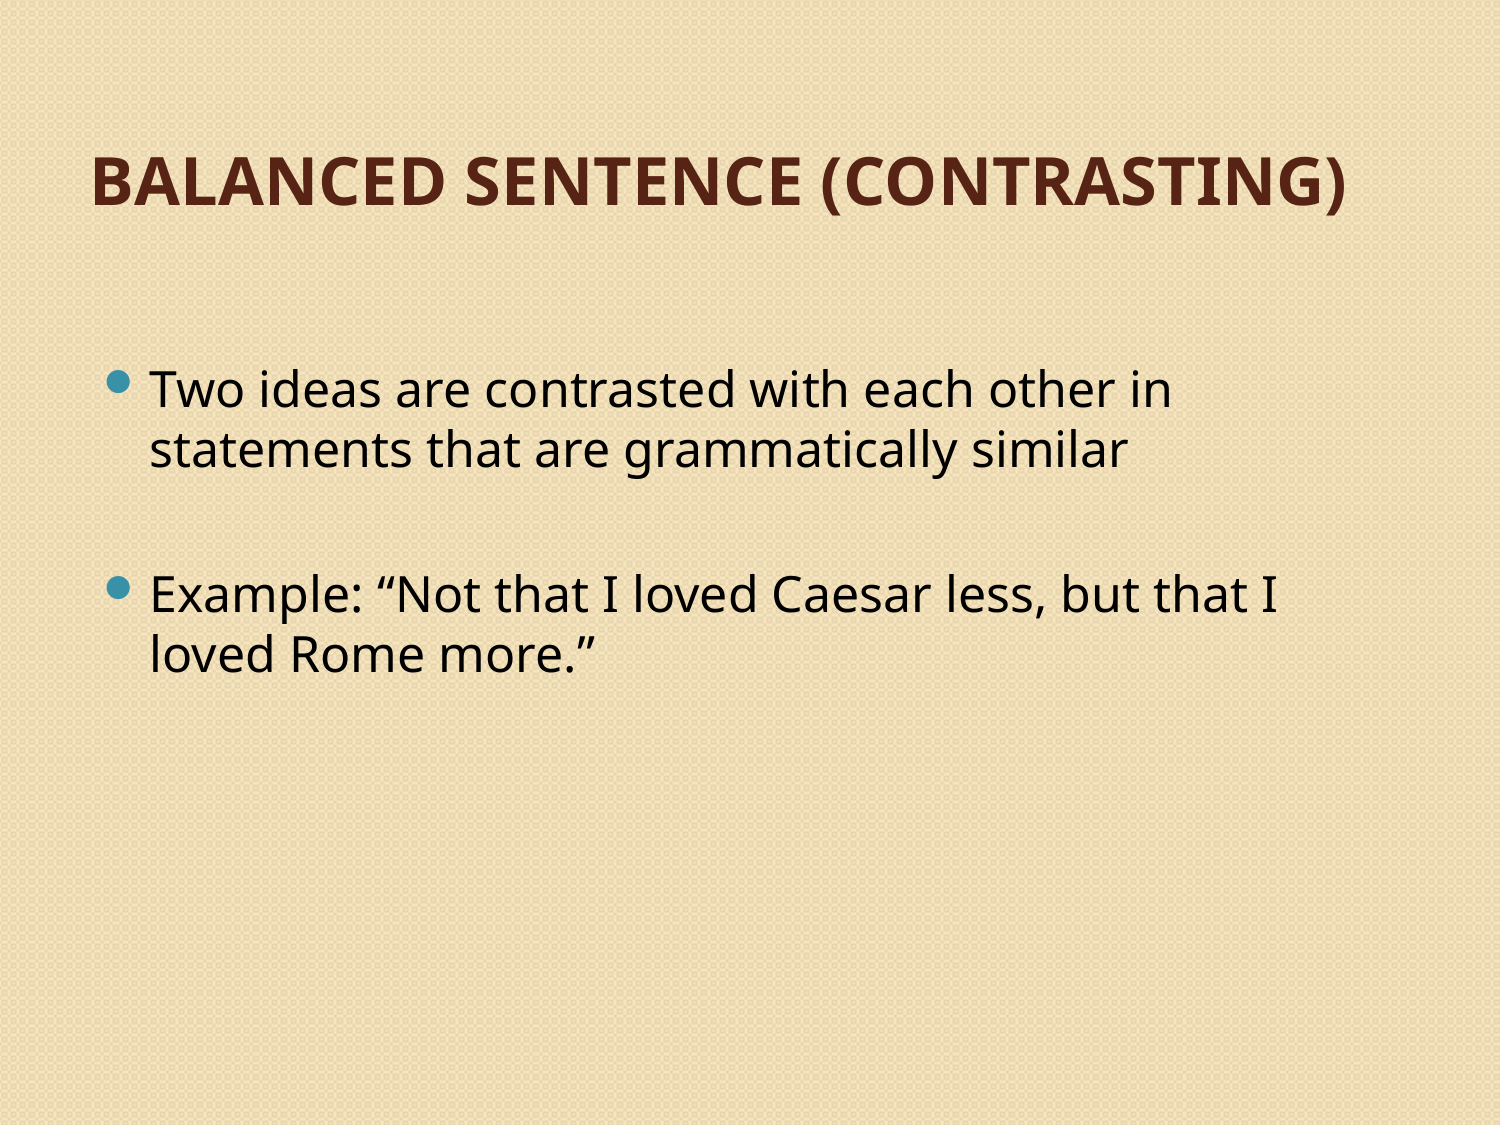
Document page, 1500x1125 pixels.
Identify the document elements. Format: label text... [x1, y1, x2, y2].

title Balanced sentence (contrasting) [75, 35, 1463, 227]
list Two ideas are contrasted with each other in statements that are grammatically similar Example: “Not that I loved Caesar less, but that I loved Rome more.” [75, 350, 1413, 1005]
